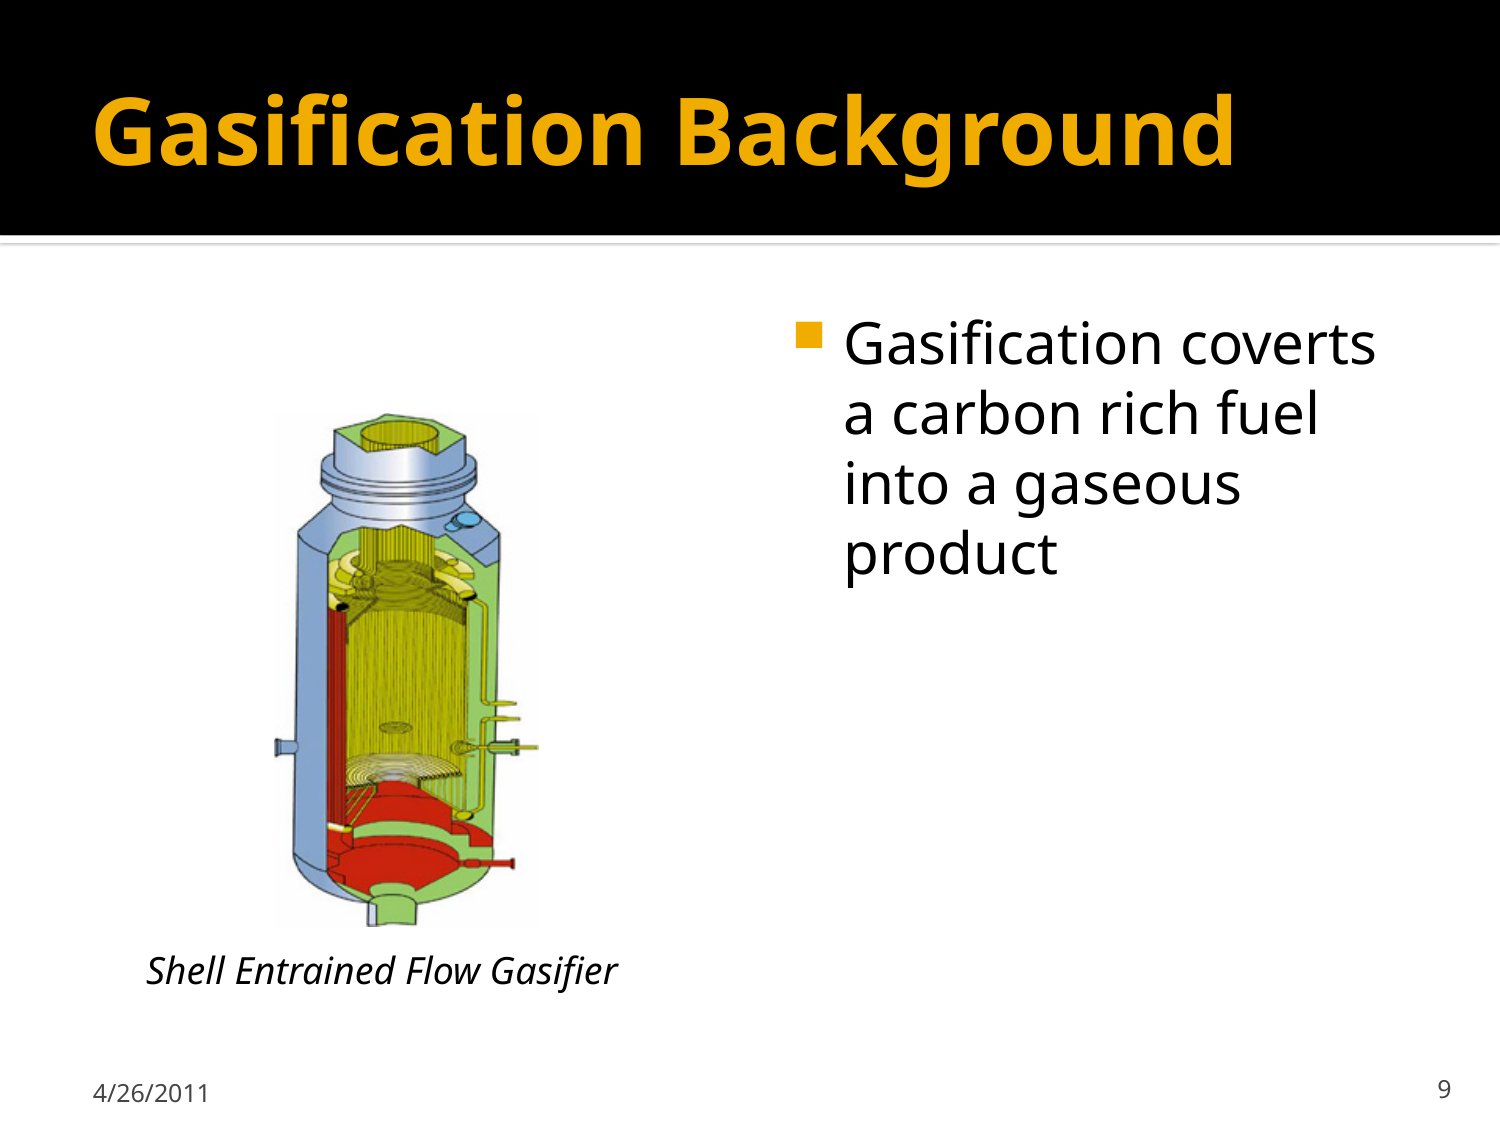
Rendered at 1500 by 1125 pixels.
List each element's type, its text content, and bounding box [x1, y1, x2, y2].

list Gasification coverts a carbon rich fuel into a gaseous product [762, 291, 1425, 1050]
text_box Shell Entrained Flow Gasifier [131, 939, 643, 1000]
slide_number 9 [1345, 1062, 1467, 1108]
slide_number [75, 1062, 425, 1108]
title Gasification Background [75, 24, 1425, 231]
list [274, 413, 539, 927]
